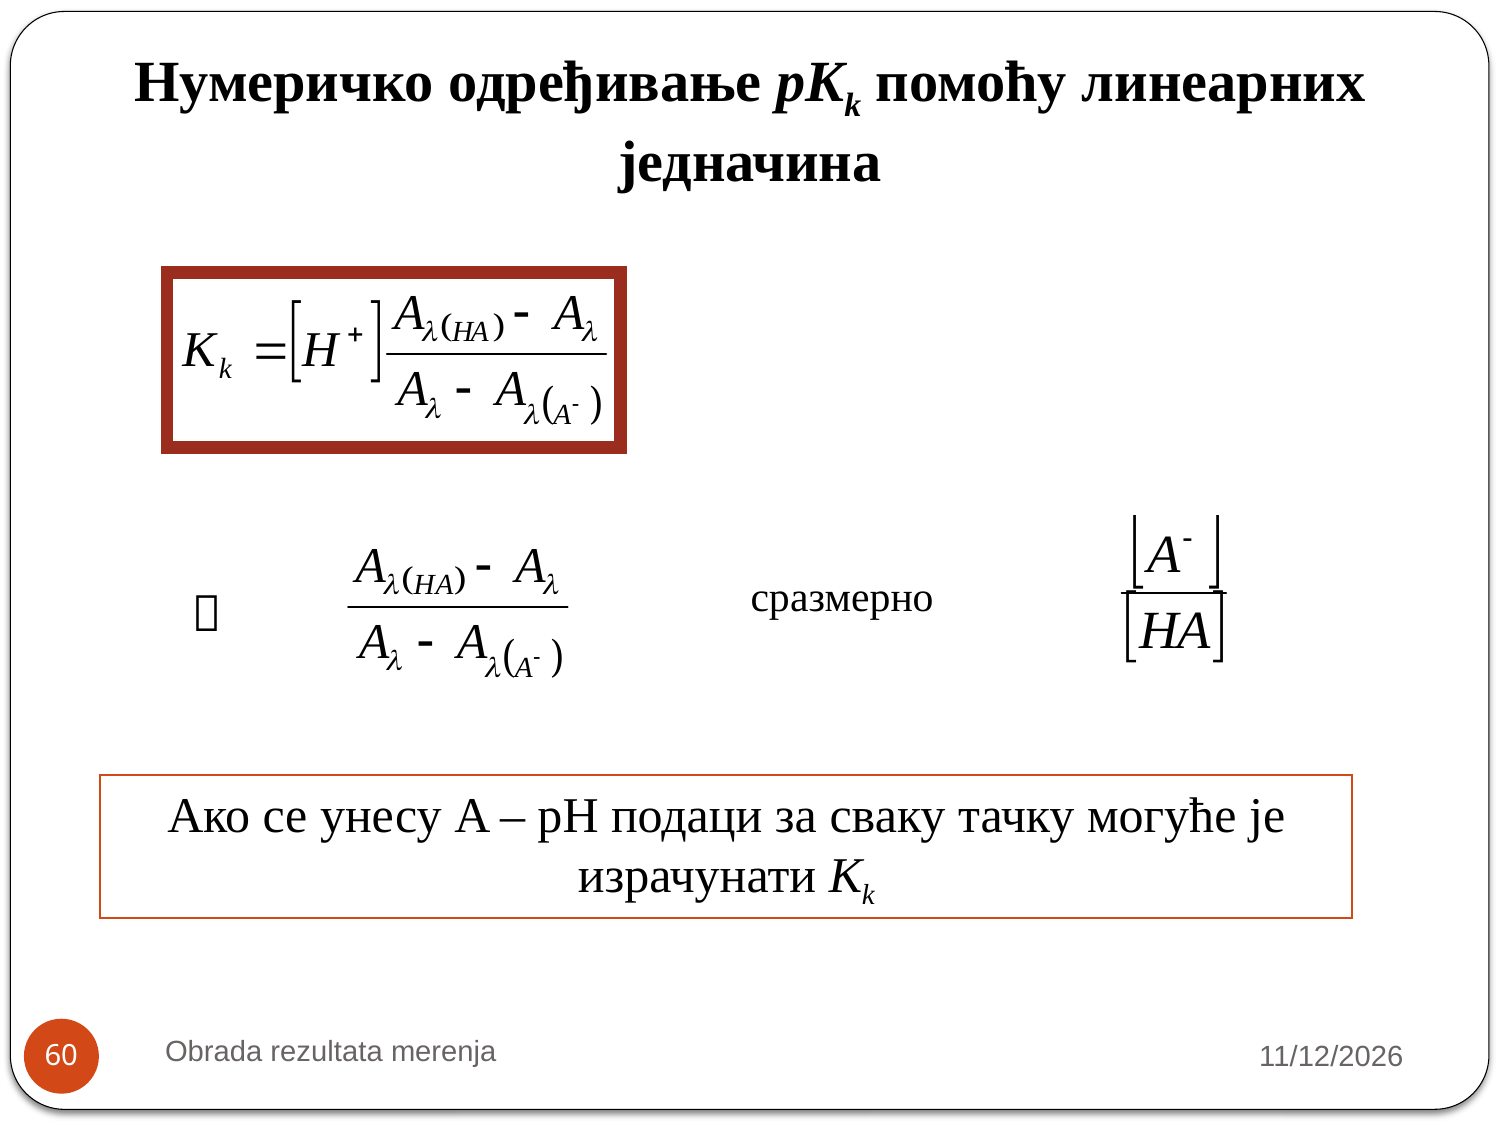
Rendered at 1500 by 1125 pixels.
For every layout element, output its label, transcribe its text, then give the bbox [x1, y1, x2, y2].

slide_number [1012, 1015, 1419, 1094]
slide_number 60 [23, 1018, 99, 1094]
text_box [1113, 515, 1235, 669]
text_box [339, 531, 578, 695]
title Нумеричко одређивање pKk помоћу линеарних једначина [74, 62, 1426, 209]
text_box сразмерно [735, 562, 949, 628]
text_box Ако се унесу A – pH подаци за сваку тачку могуће је израчунати Kk [100, 774, 1353, 918]
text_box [172, 278, 615, 442]
text_box  [176, 574, 237, 649]
footer Obrada rezultata merenja [150, 1012, 800, 1088]
